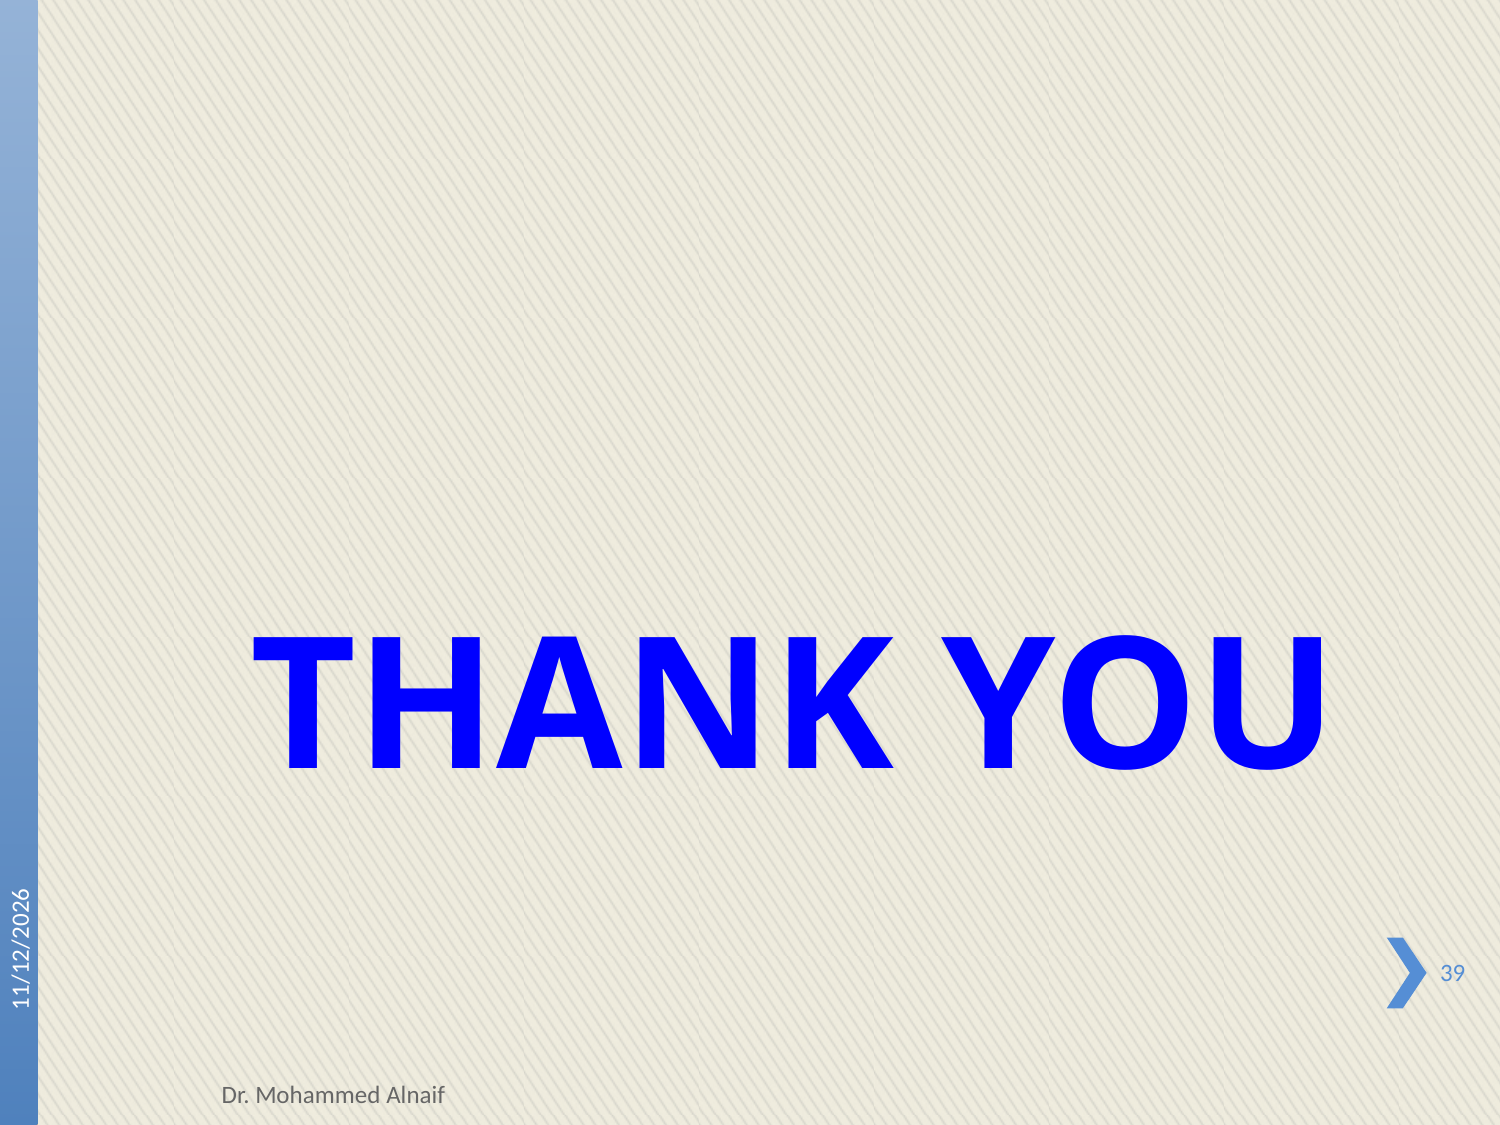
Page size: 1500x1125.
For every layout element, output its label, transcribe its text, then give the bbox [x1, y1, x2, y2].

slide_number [0, 594, 38, 1026]
slide_number 39 [1425, 941, 1488, 1002]
footer Dr. Mohammed Alnaif [206, 1074, 1382, 1113]
title THANK YOU [200, 312, 1388, 813]
